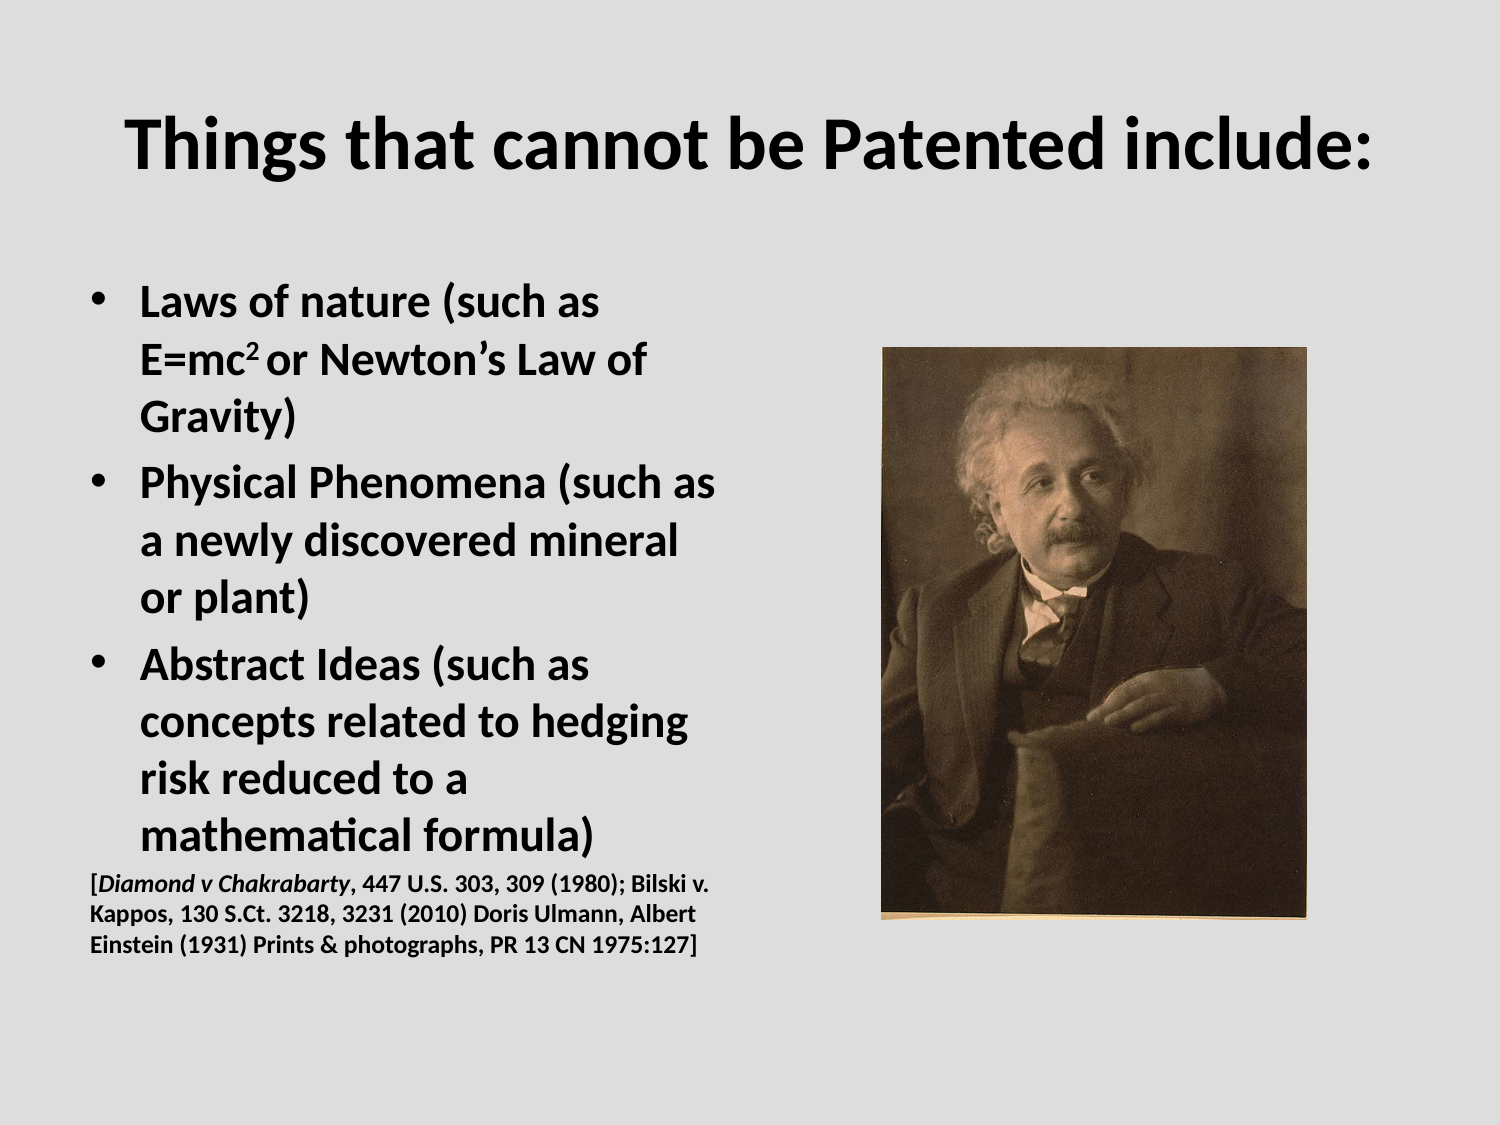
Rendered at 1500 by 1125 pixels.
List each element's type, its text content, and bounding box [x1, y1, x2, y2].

list Laws of nature (such as E=mc2 or Newton’s Law of Gravity) Physical Phenomena (such as a newly discovered mineral or plant) Abstract Ideas (such as concepts related to hedging risk reduced to a mathematical formula) [Diamond v Chakrabarty, 447 U.S. 303, 309 (1980); Bilski v. Kappos, 130 S.Ct. 3218, 3231 (2010) Doris Ulmann, Albert Einstein (1931) Prints & photographs, PR 13 CN 1975:127] [75, 262, 738, 1005]
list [881, 347, 1307, 920]
title Things that cannot be Patented include: [75, 45, 1425, 233]
